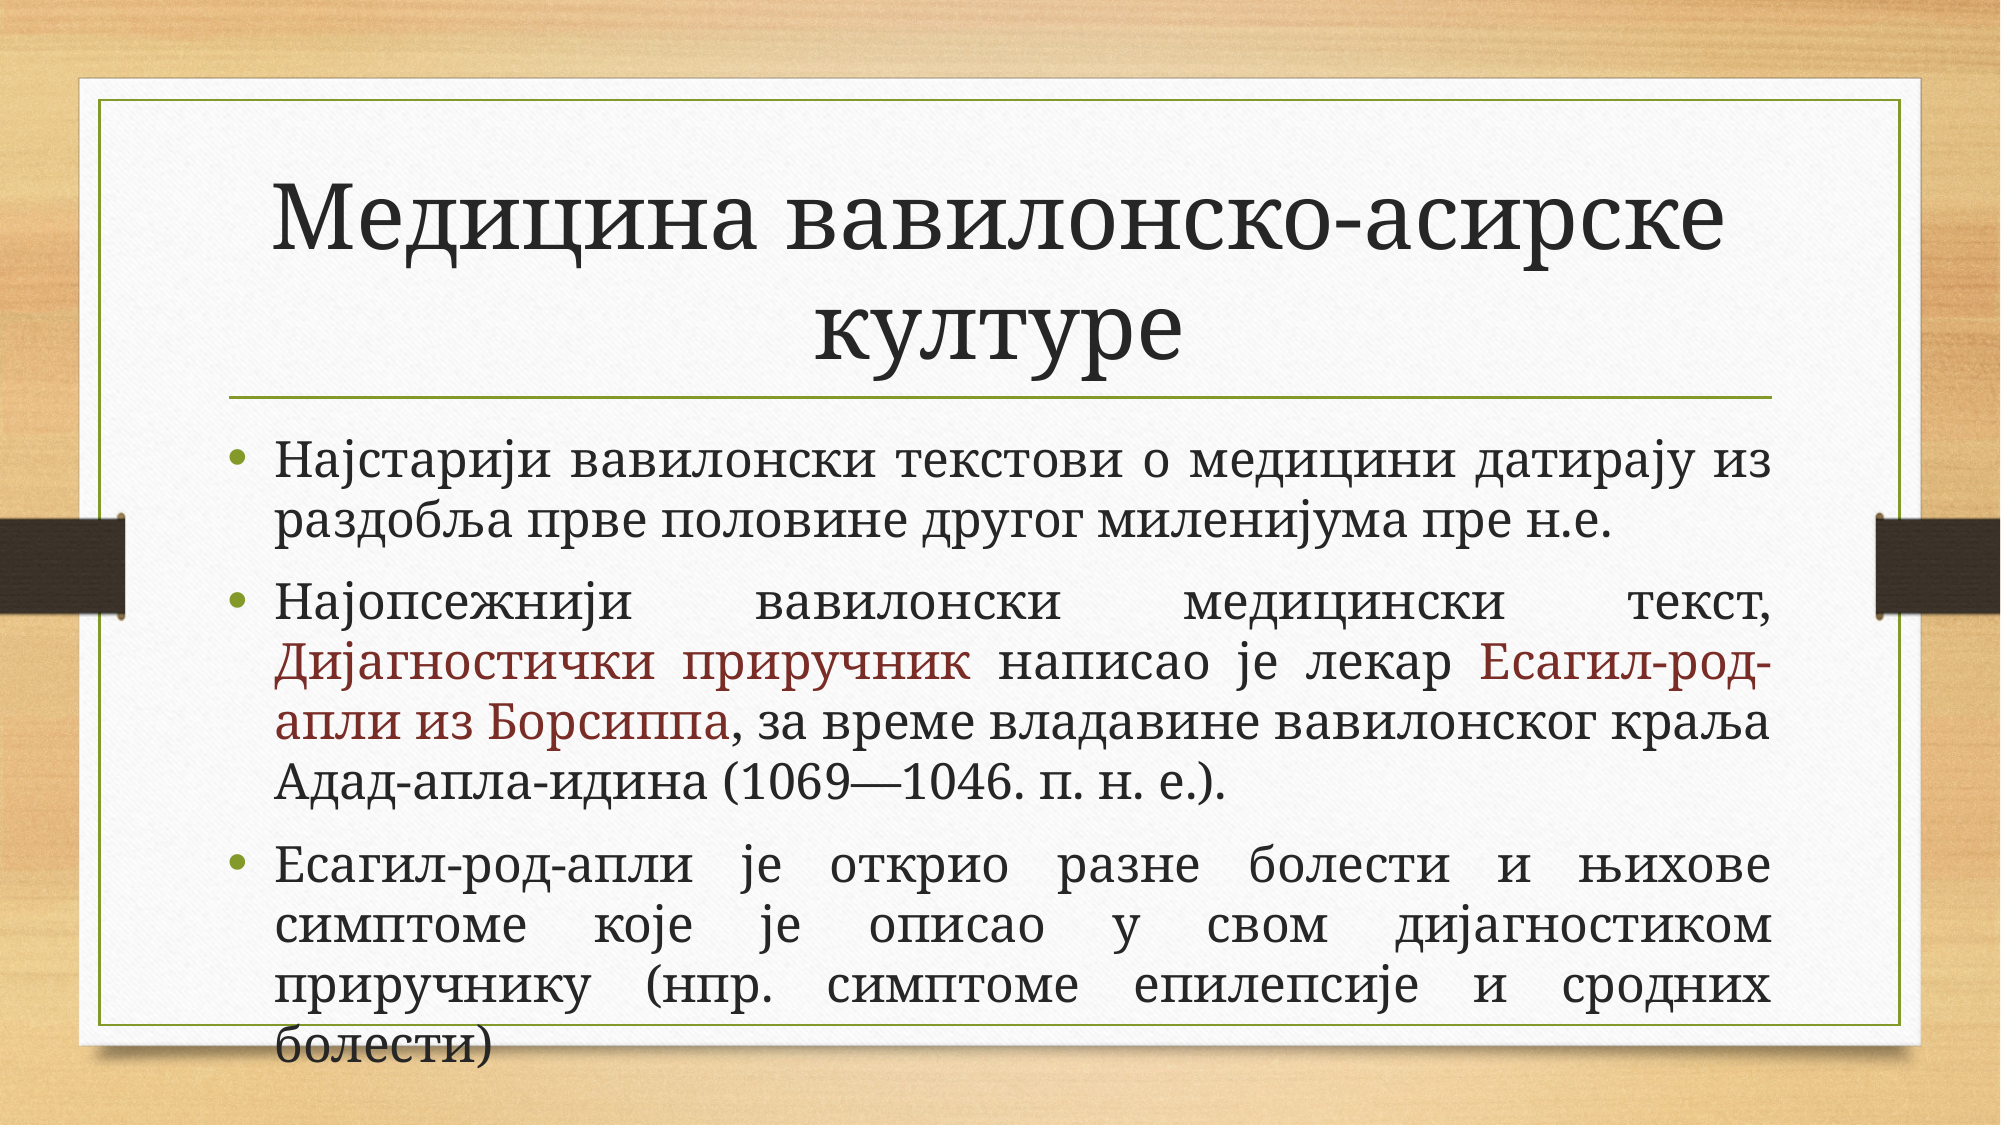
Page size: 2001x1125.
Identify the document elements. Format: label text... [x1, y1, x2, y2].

picture [0, 0, 2001, 1125]
title Медицина вавилонско-асирске културе [212, 161, 1788, 375]
list Најстарији вавилонски текстови о медицини датирају из раздобља прве половине другог миленијума пре н.е. Најопсежнији вавилонски медицински текст, Дијагностички приручник написао је лекар Есагил-род-апли из Борсиппа, за време владавине вавилонског краља Адад-апла-идина (1069—1046. п. н. е.). Есагил-род-апли је открио разне болести и њихове симптоме које је описао у свом дијагностиком приручнику (нпр. симптоме епилепсије и сродних болести) [212, 419, 1788, 964]
